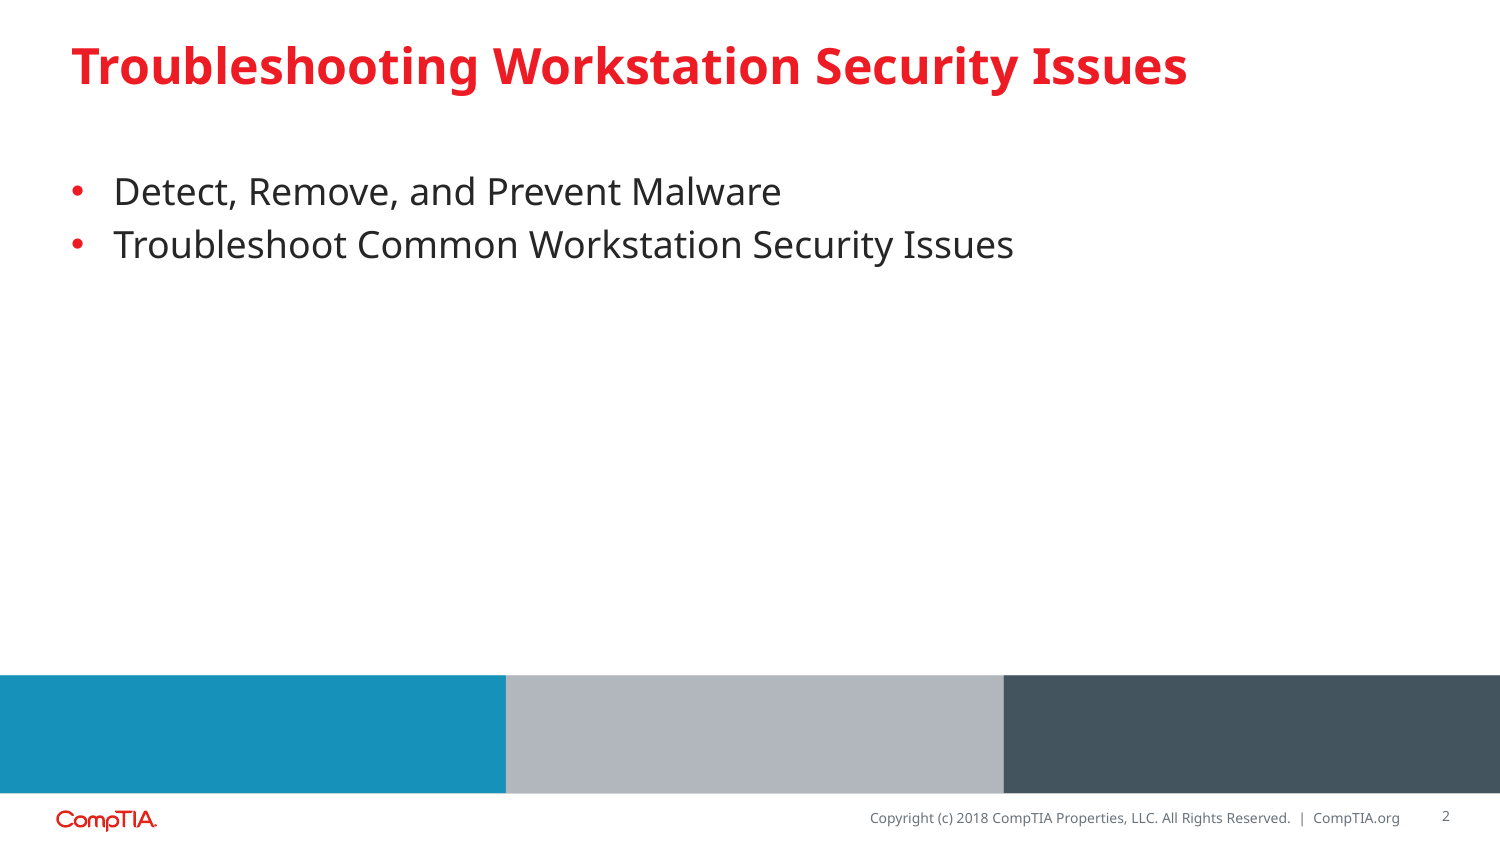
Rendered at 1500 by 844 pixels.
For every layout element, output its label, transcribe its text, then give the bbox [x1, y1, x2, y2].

picture [0, 675, 1500, 794]
list Detect, Remove, and Prevent Malware Troubleshoot Common Workstation Security Issues [56, 160, 1444, 652]
title Troubleshooting Workstation Security Issues [56, 12, 1444, 117]
slide_number 2 [1407, 800, 1450, 835]
